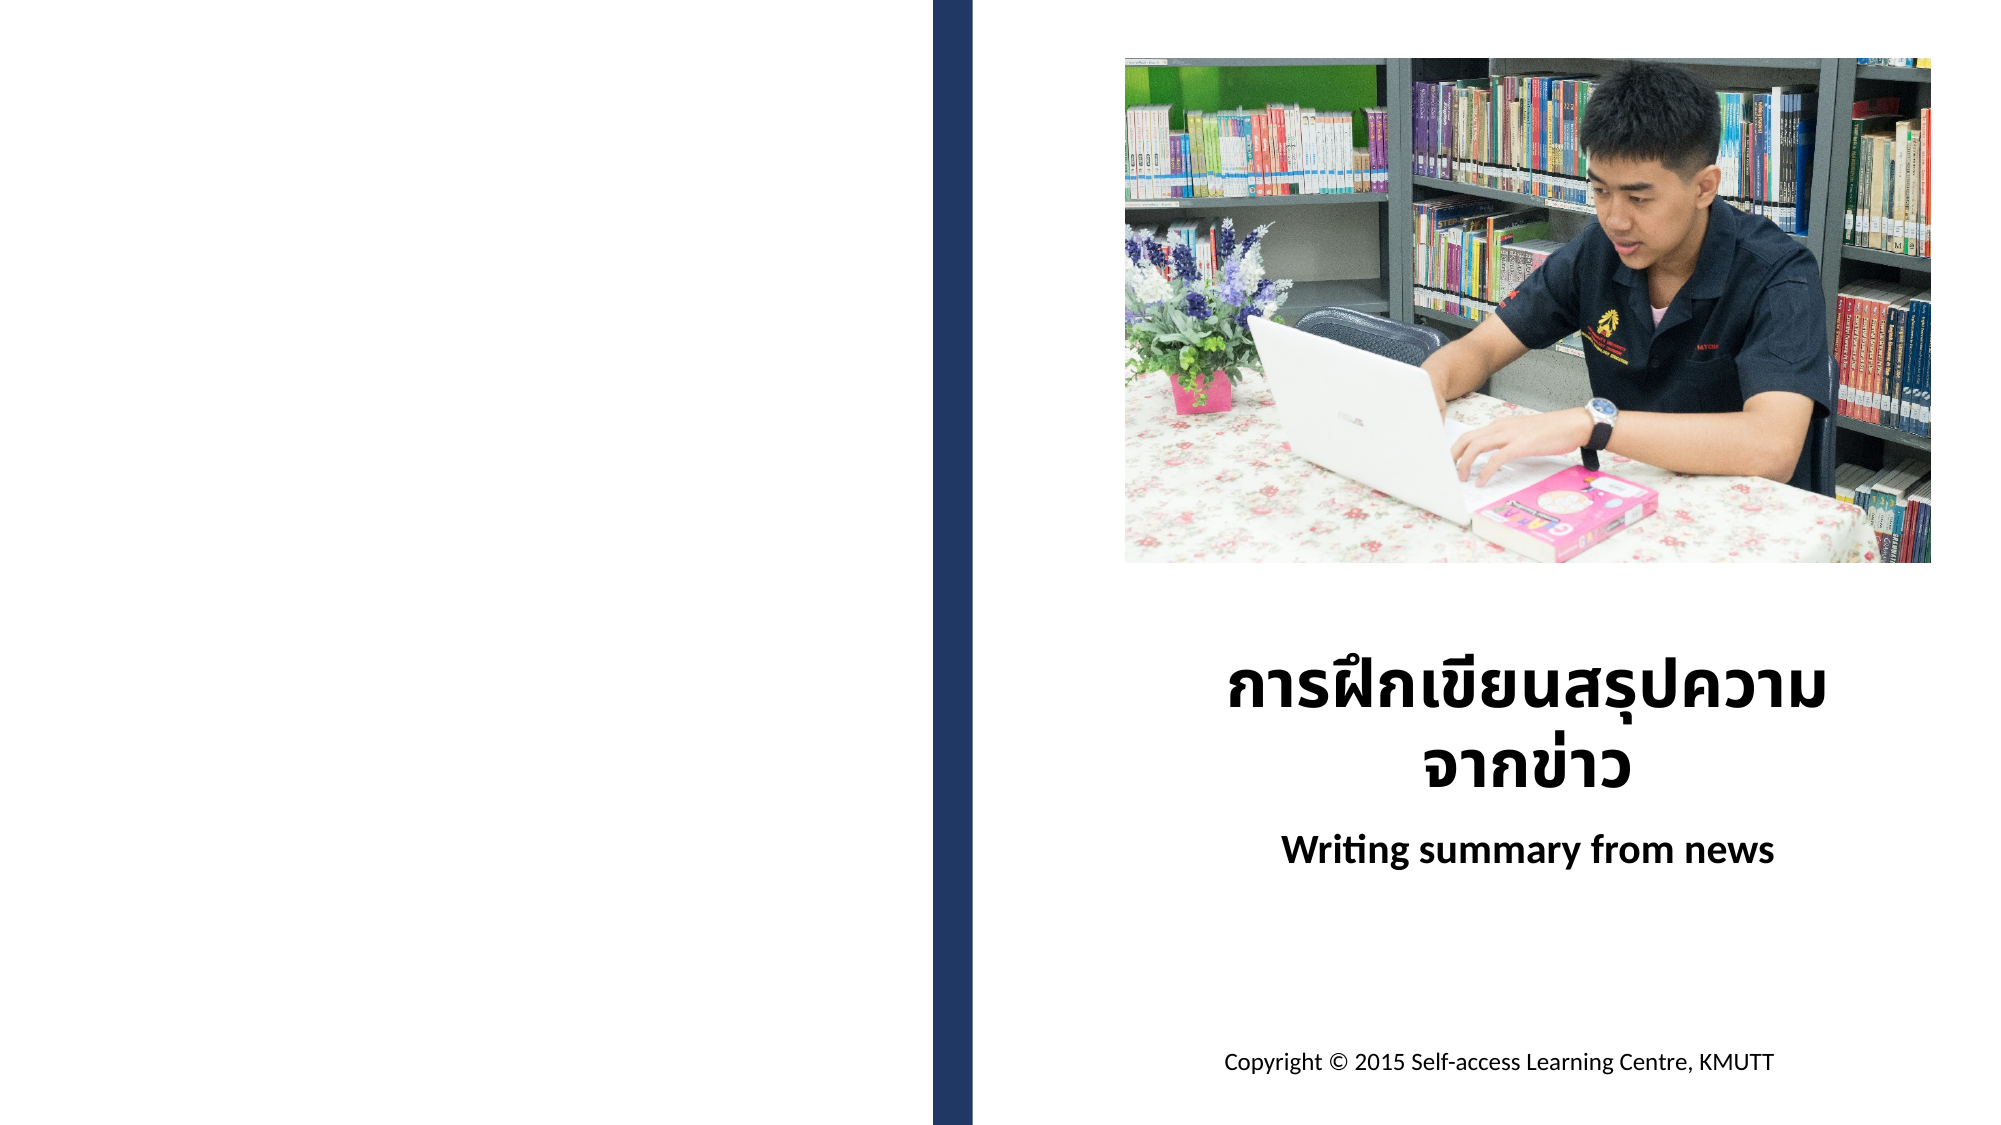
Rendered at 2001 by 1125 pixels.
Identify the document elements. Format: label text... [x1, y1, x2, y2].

text_box [932, 0, 974, 1125]
text_box Copyright © 2015 Self-access Learning Centre, KMUTT [1207, 1036, 1849, 1084]
picture [1125, 58, 1931, 563]
text_box การฝึกเขียนสรุปความจากข่าว Writing summary from news [1203, 632, 1853, 880]
